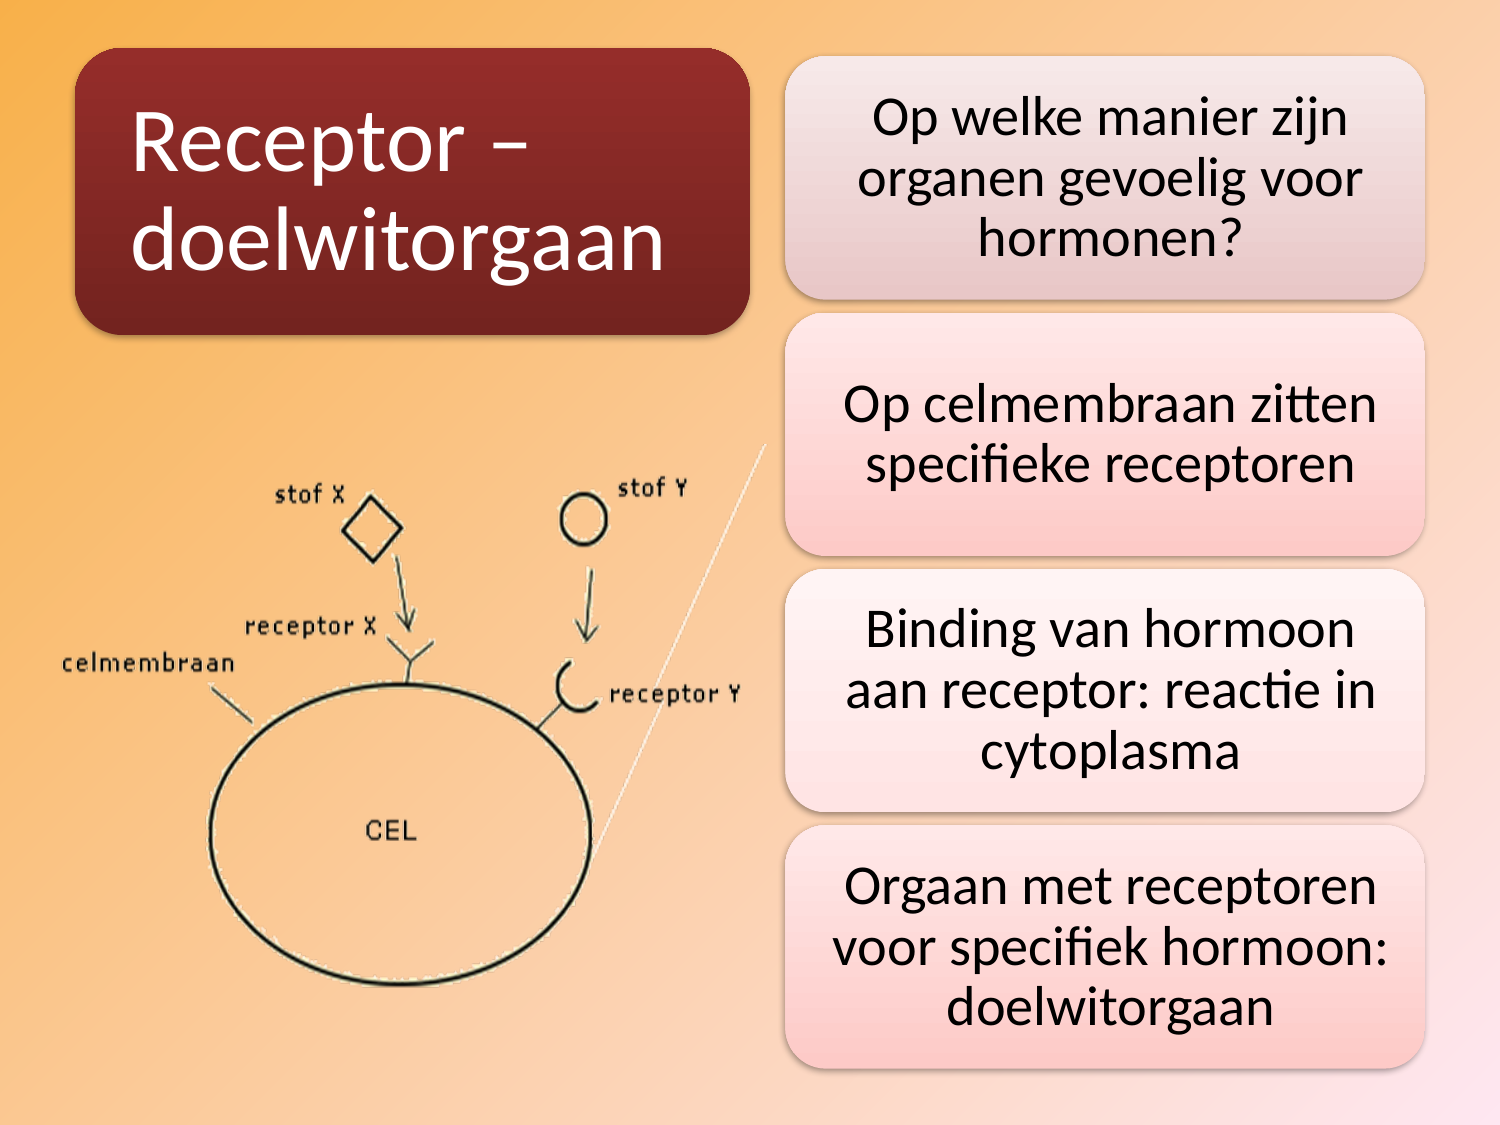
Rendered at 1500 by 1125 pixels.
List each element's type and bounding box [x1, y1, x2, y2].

list [785, 54, 1426, 1071]
picture [29, 444, 784, 1024]
text_box [74, 44, 751, 339]
